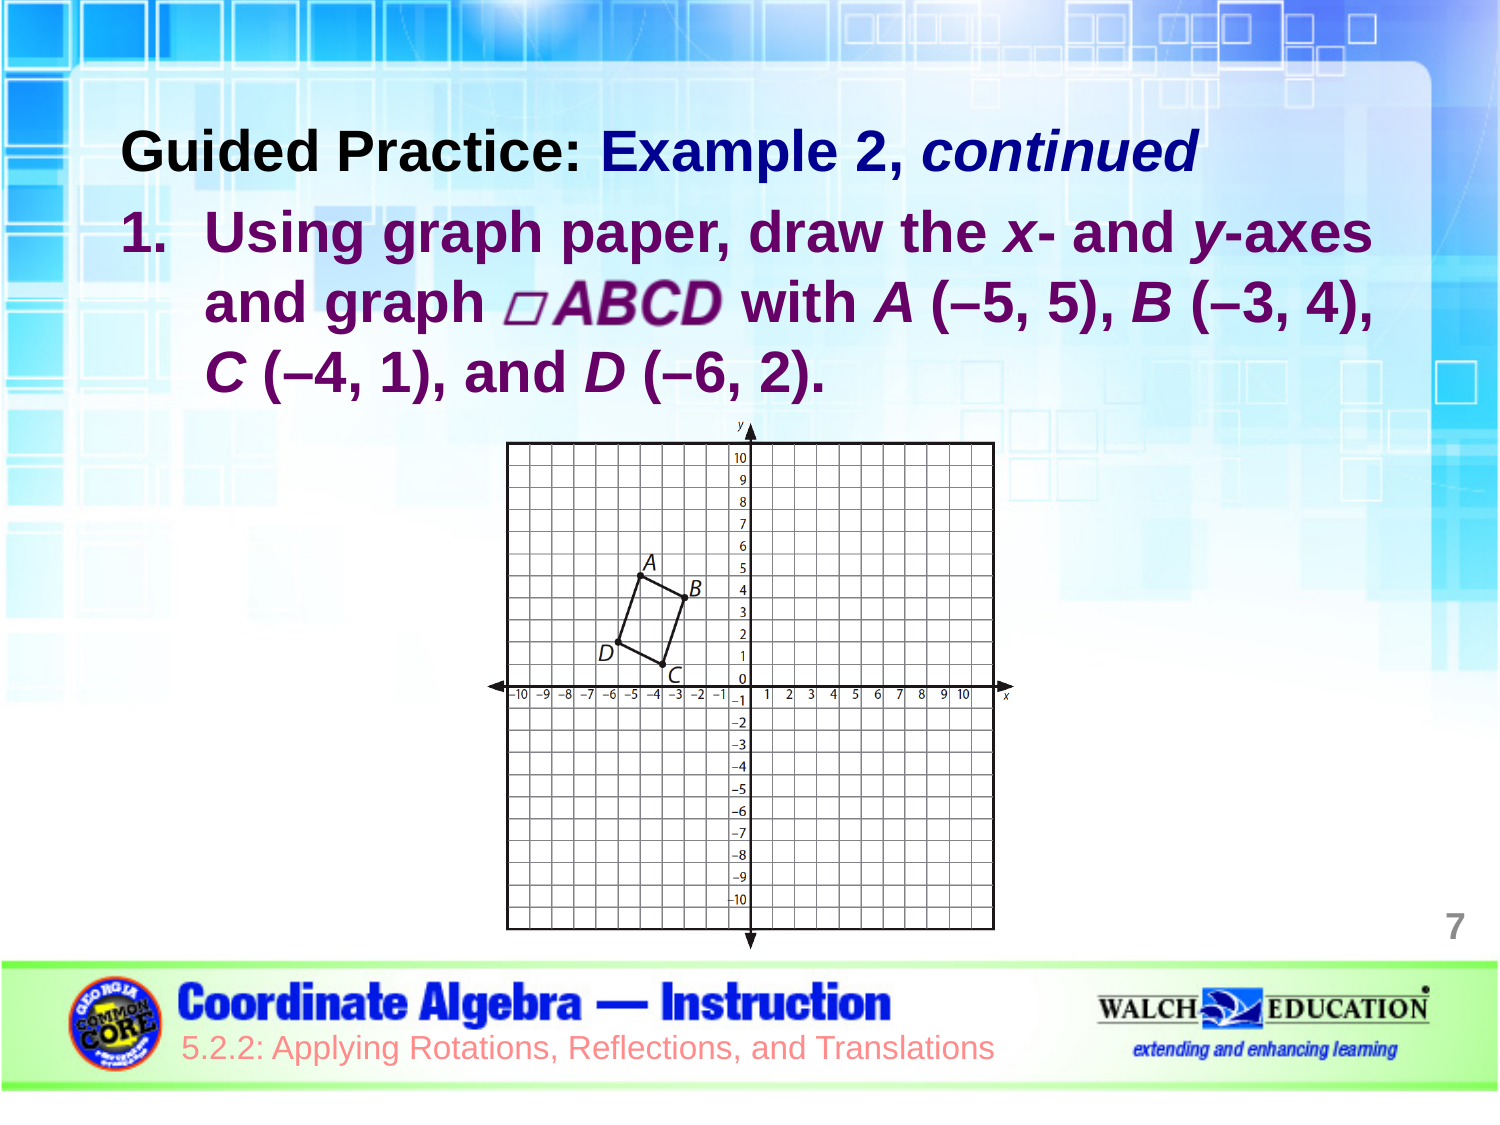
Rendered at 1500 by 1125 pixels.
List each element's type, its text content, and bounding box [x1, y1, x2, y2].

slide_number 7 [1361, 901, 1481, 949]
footer 5.2.2: Applying Rotations, Reflections, and Translations [166, 1024, 1080, 1069]
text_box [499, 274, 725, 331]
picture [1, 0, 1500, 1091]
subtitle Guided Practice: Example 2, continued Using graph paper, draw the x- and y-axes and graph with A (–5, 5), B (–3, 4), C (–4, 1), and D (–6, 2). [105, 105, 1413, 925]
